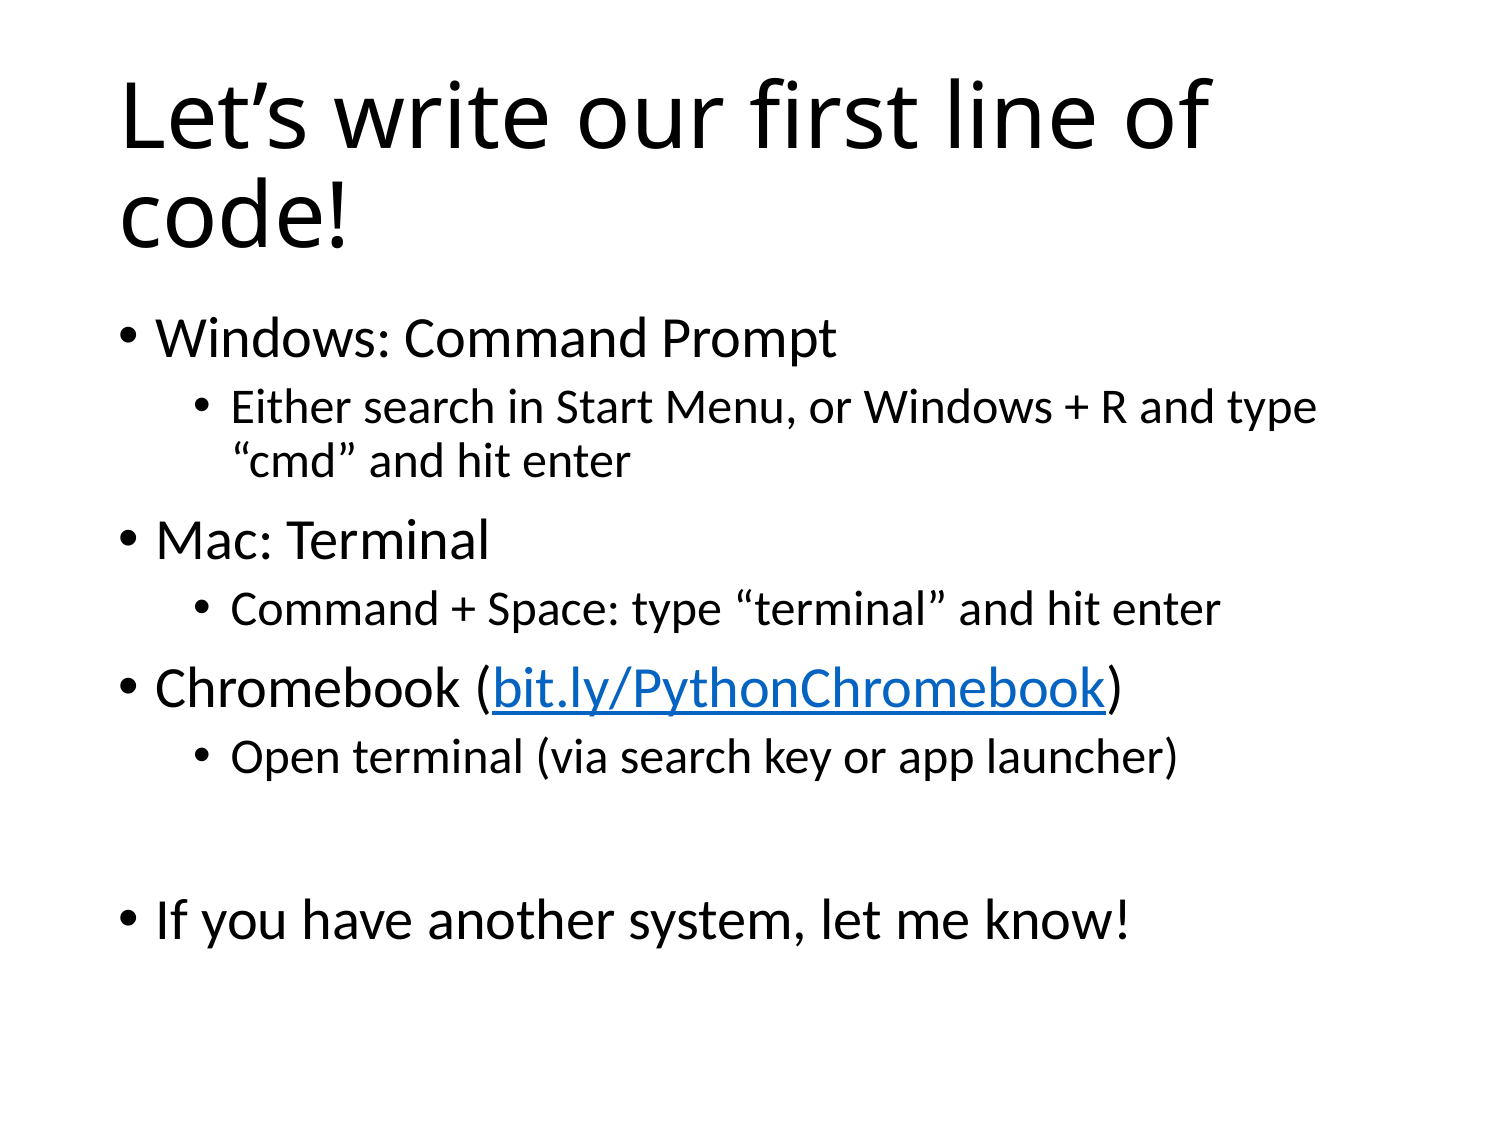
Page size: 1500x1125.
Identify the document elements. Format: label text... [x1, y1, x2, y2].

title Let’s write our first line of code! [103, 59, 1397, 278]
list Windows: Command Prompt Either search in Start Menu, or Windows + R and type “cmd” and hit enter Mac: Terminal Command + Space: type “terminal” and hit enter Chromebook (bit.ly/PythonChromebook) Open terminal (via search key or app launcher) If you have another system, let me know! [103, 299, 1397, 1014]
